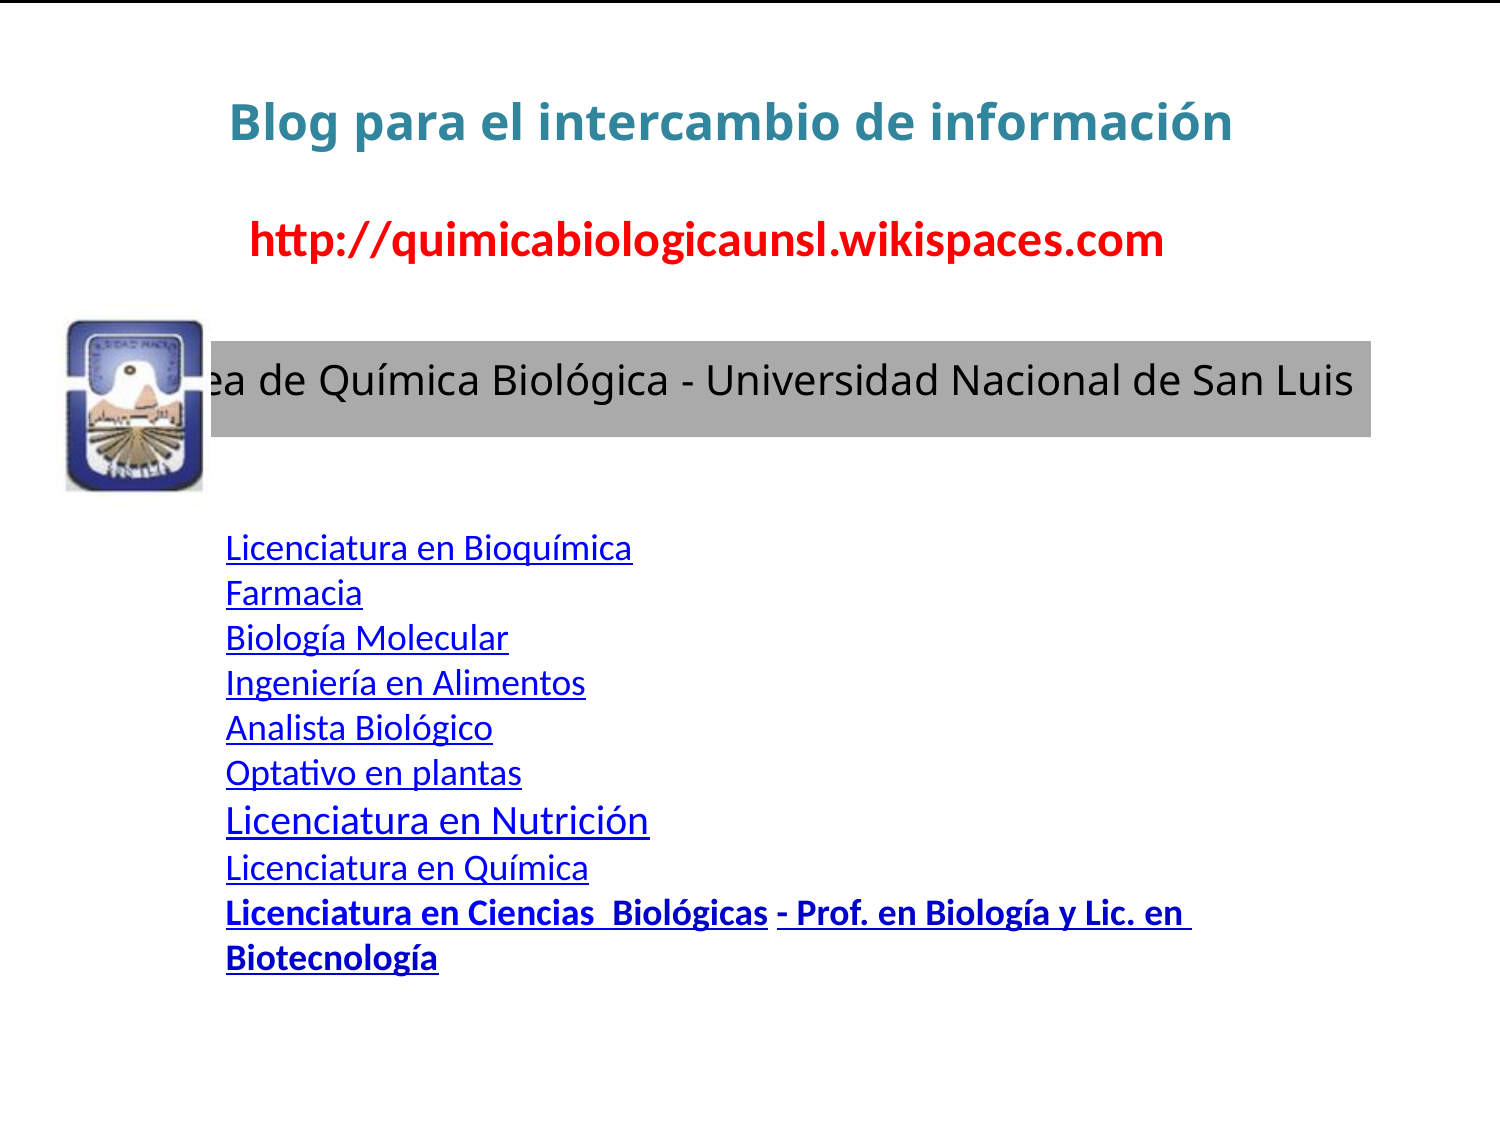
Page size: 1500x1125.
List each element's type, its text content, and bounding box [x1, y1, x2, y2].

picture [0, 280, 212, 519]
text_box Área de Química Biológica - Universidad Nacional de San Luis [215, 341, 1371, 438]
text_box Licenciatura en Bioquímica Farmacia Biología Molecular Ingeniería en Alimentos Analista Biológico Optativo en plantas Licenciatura en Nutrición Licenciatura en Química Licenciatura en Ciencias Biológicas - Prof. en Biología y Lic. en Biotecnología [210, 515, 1348, 986]
text_box http://quimicabiologicaunsl.wikispaces.com [234, 199, 1313, 274]
text_box Blog para el intercambio de información [35, 82, 1442, 158]
